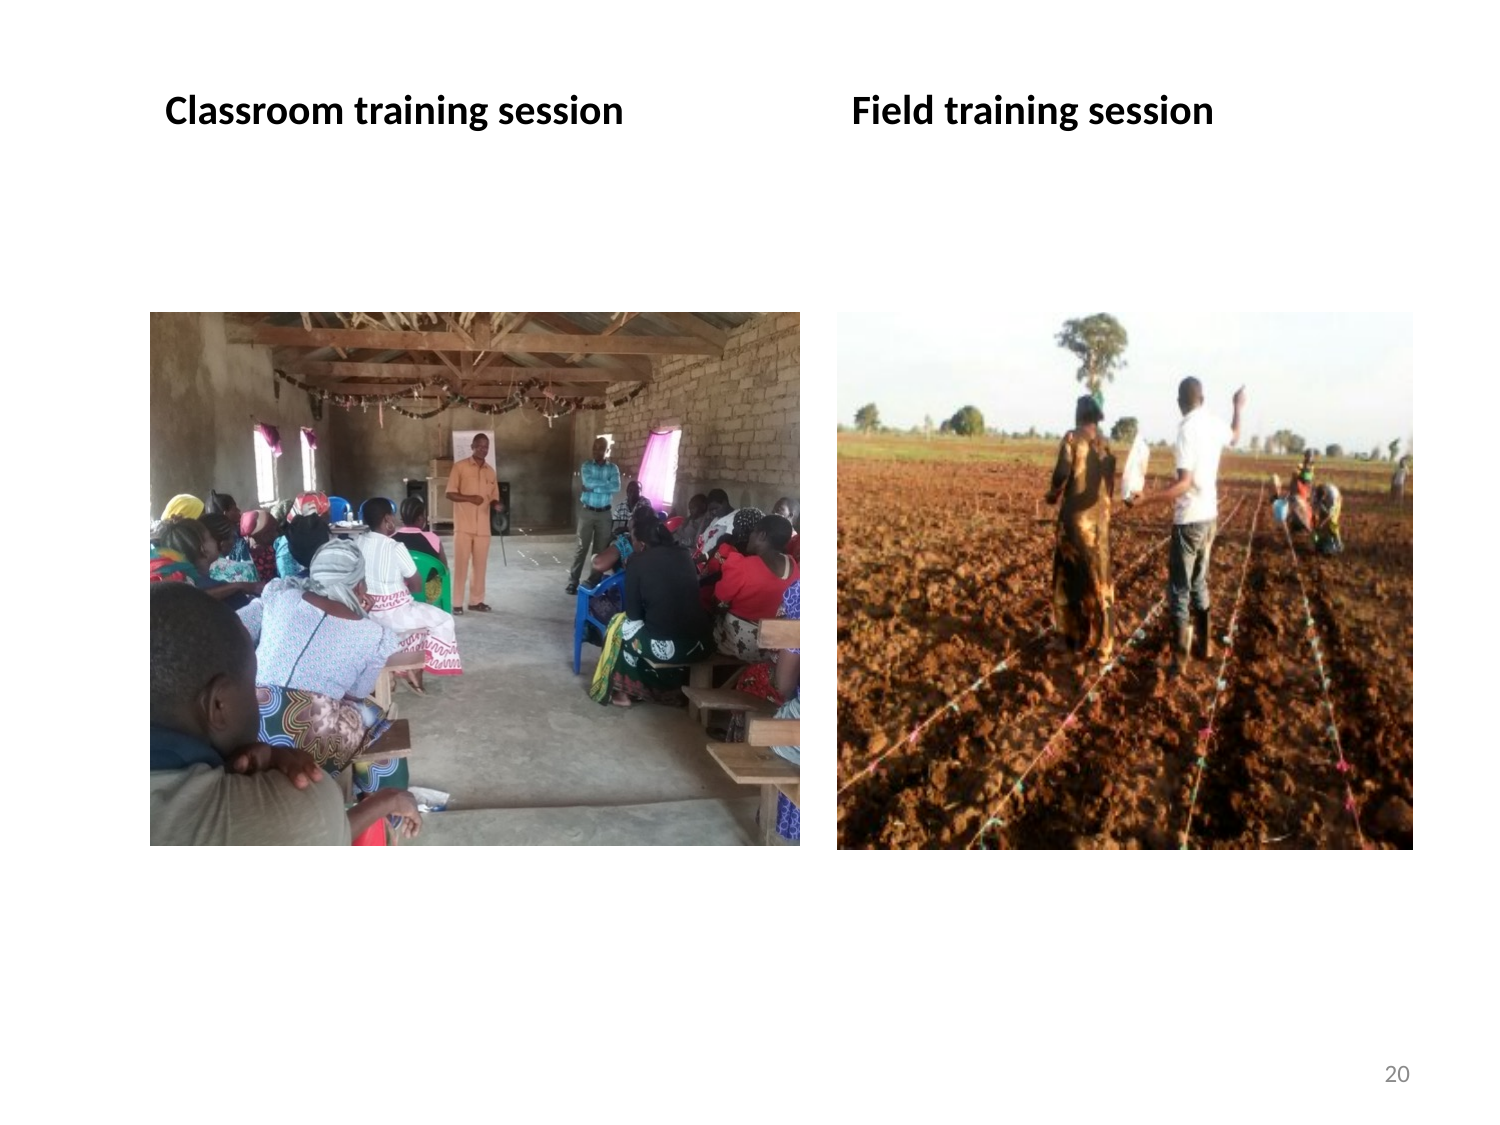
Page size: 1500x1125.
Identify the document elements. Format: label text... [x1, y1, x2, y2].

picture [837, 312, 1413, 851]
slide_number 20 [1074, 1042, 1425, 1103]
picture [150, 312, 801, 847]
text_box Classroom training session Field training session [150, 75, 1413, 140]
